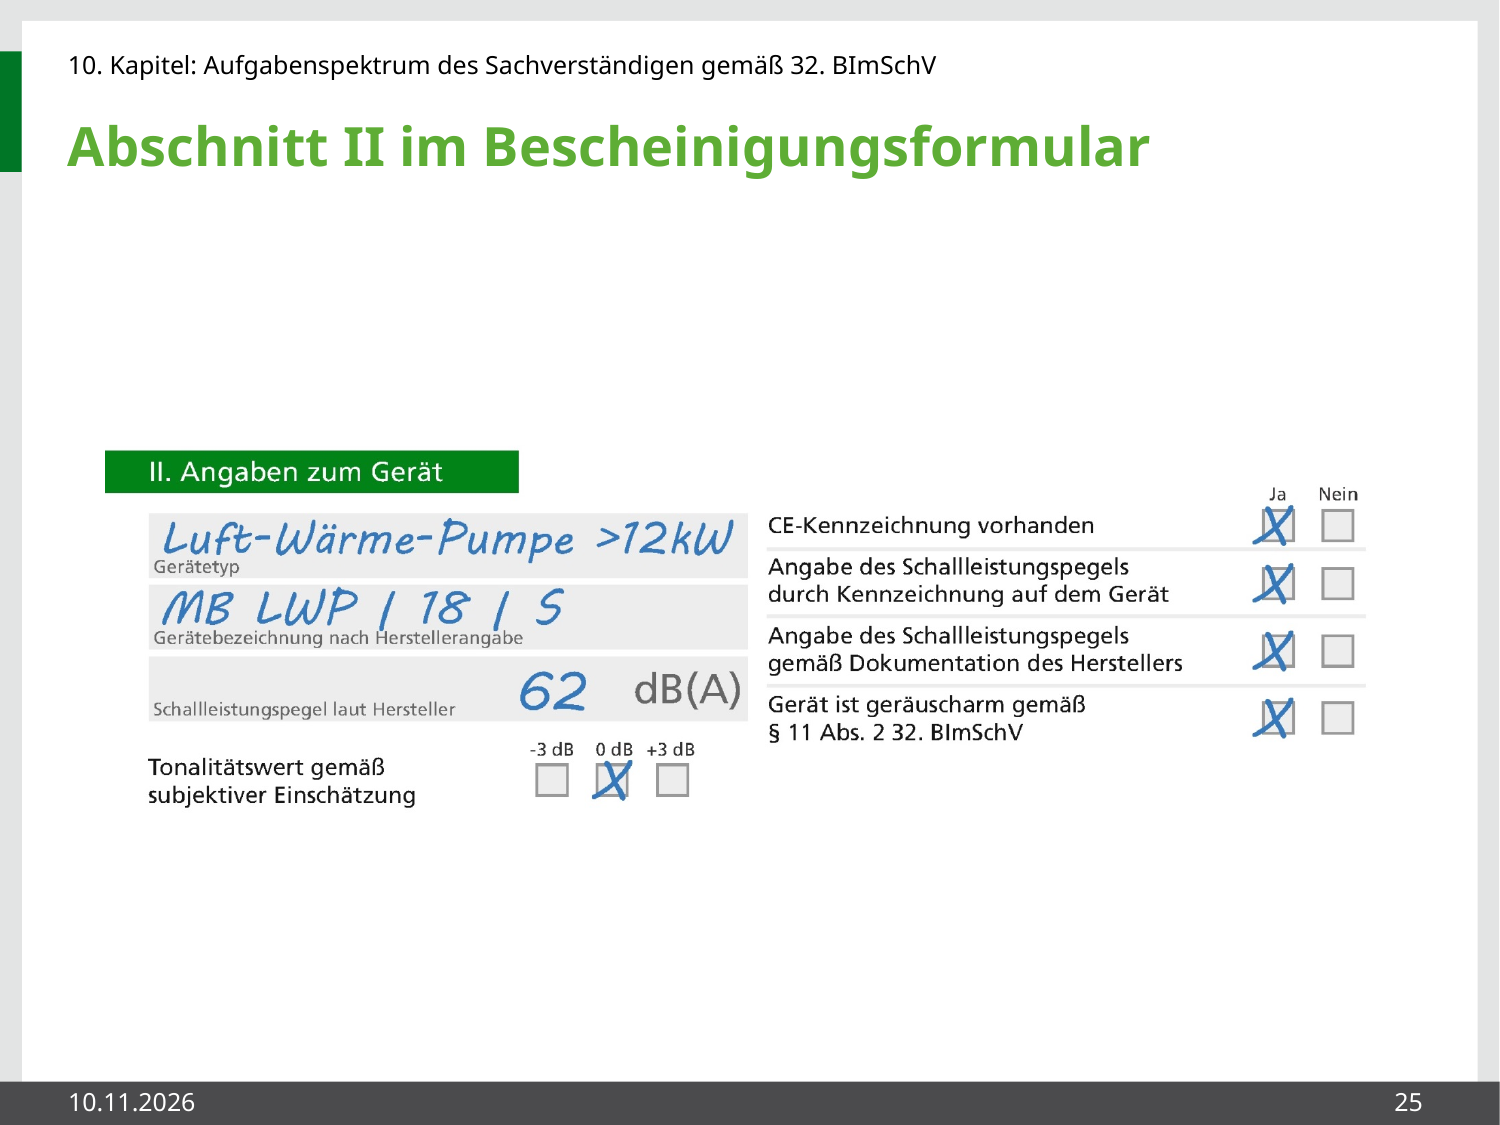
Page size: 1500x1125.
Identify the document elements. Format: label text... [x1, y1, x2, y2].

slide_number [68, 1082, 231, 1125]
title Abschnitt II im Bescheinigungsformular [67, 77, 1427, 178]
picture [104, 435, 1402, 821]
slide_number 25 [1331, 1082, 1423, 1125]
